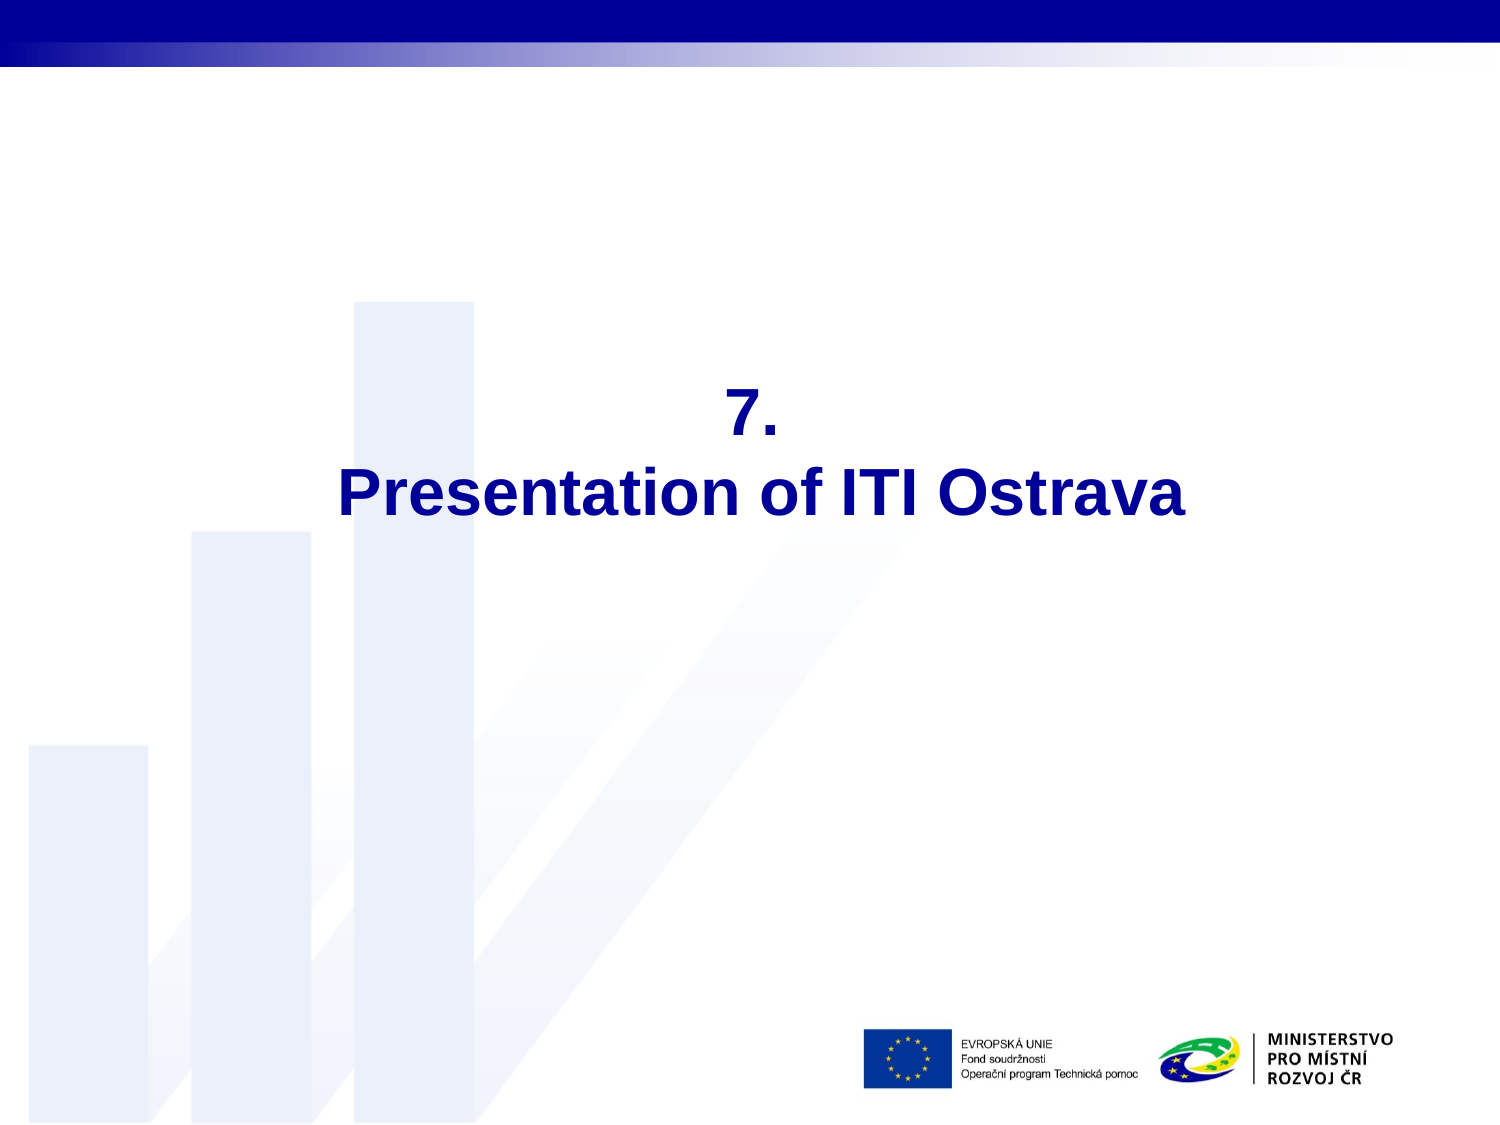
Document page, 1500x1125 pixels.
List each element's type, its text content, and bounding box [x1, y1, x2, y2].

text_box 7. Presentation of ITI Ostrava [183, 361, 1341, 537]
picture [29, 302, 1412, 1125]
